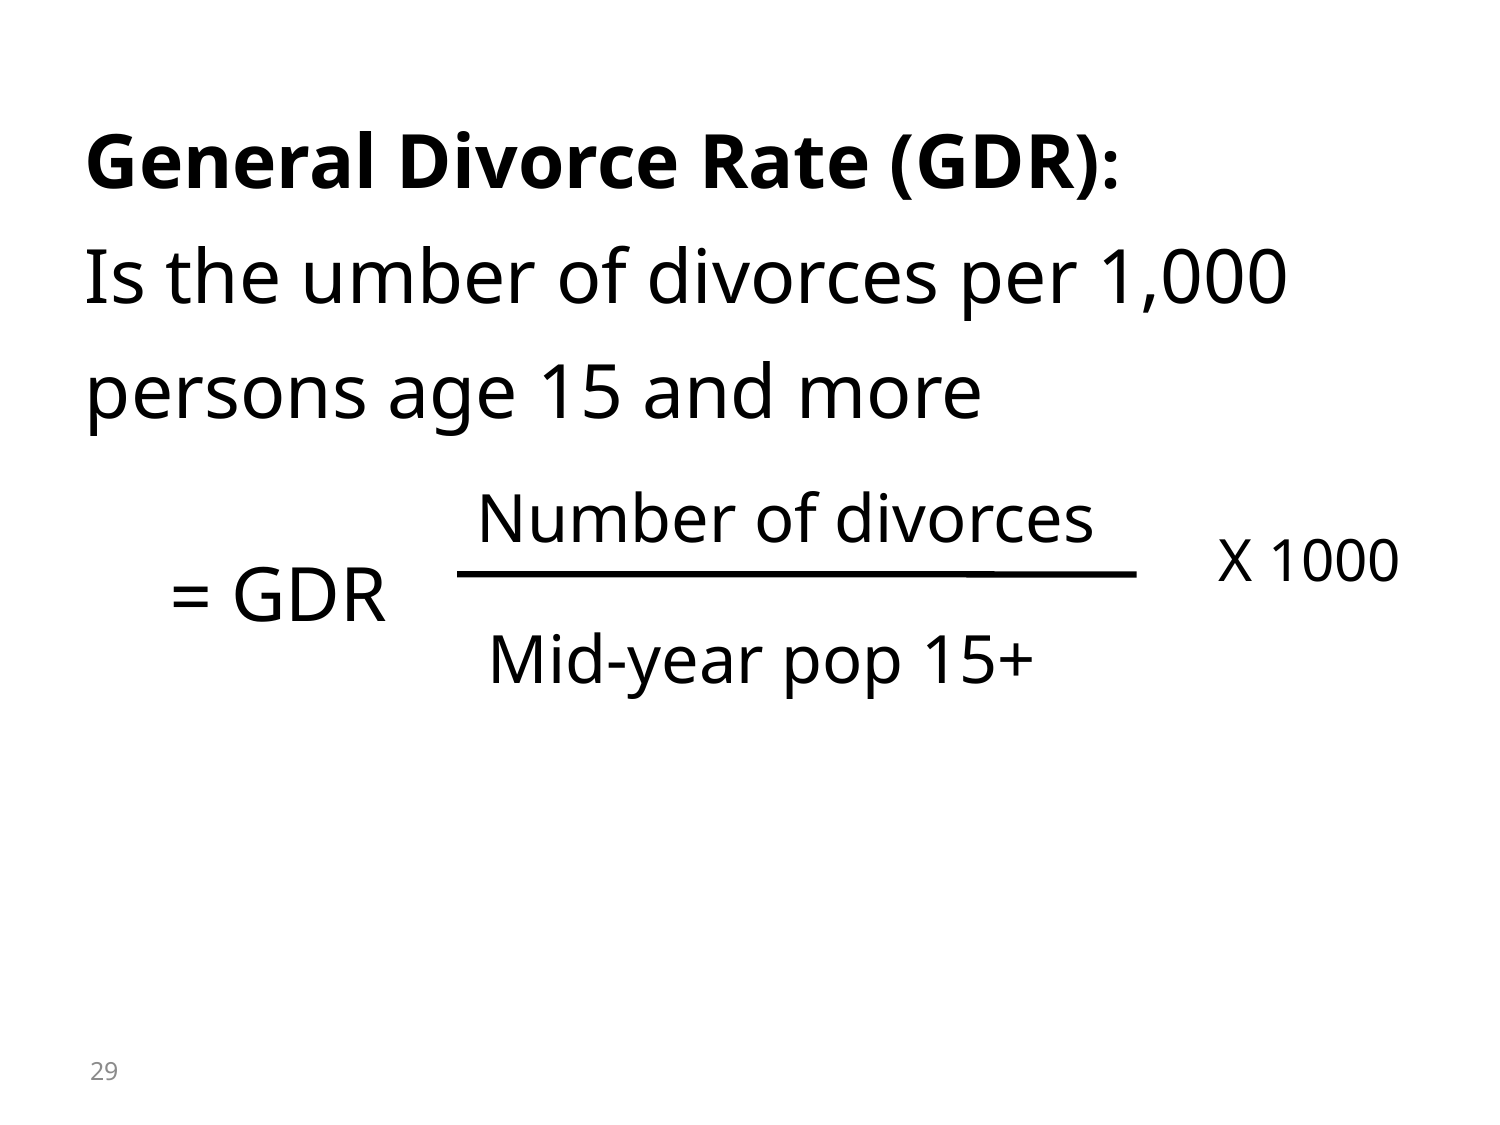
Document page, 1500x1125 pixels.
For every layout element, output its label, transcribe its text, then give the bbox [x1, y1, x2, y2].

slide_number 29 [75, 1042, 425, 1103]
text_box Mid-year pop 15+ [472, 609, 1052, 704]
text_box Number of divorces [461, 468, 1111, 564]
text_box X 1000 [1203, 515, 1416, 601]
text_box General Divorce Rate (GDR): Is the umber of divorces per 1,000 persons age 15 and more [70, 81, 1442, 441]
text_box GDR = [155, 538, 402, 644]
